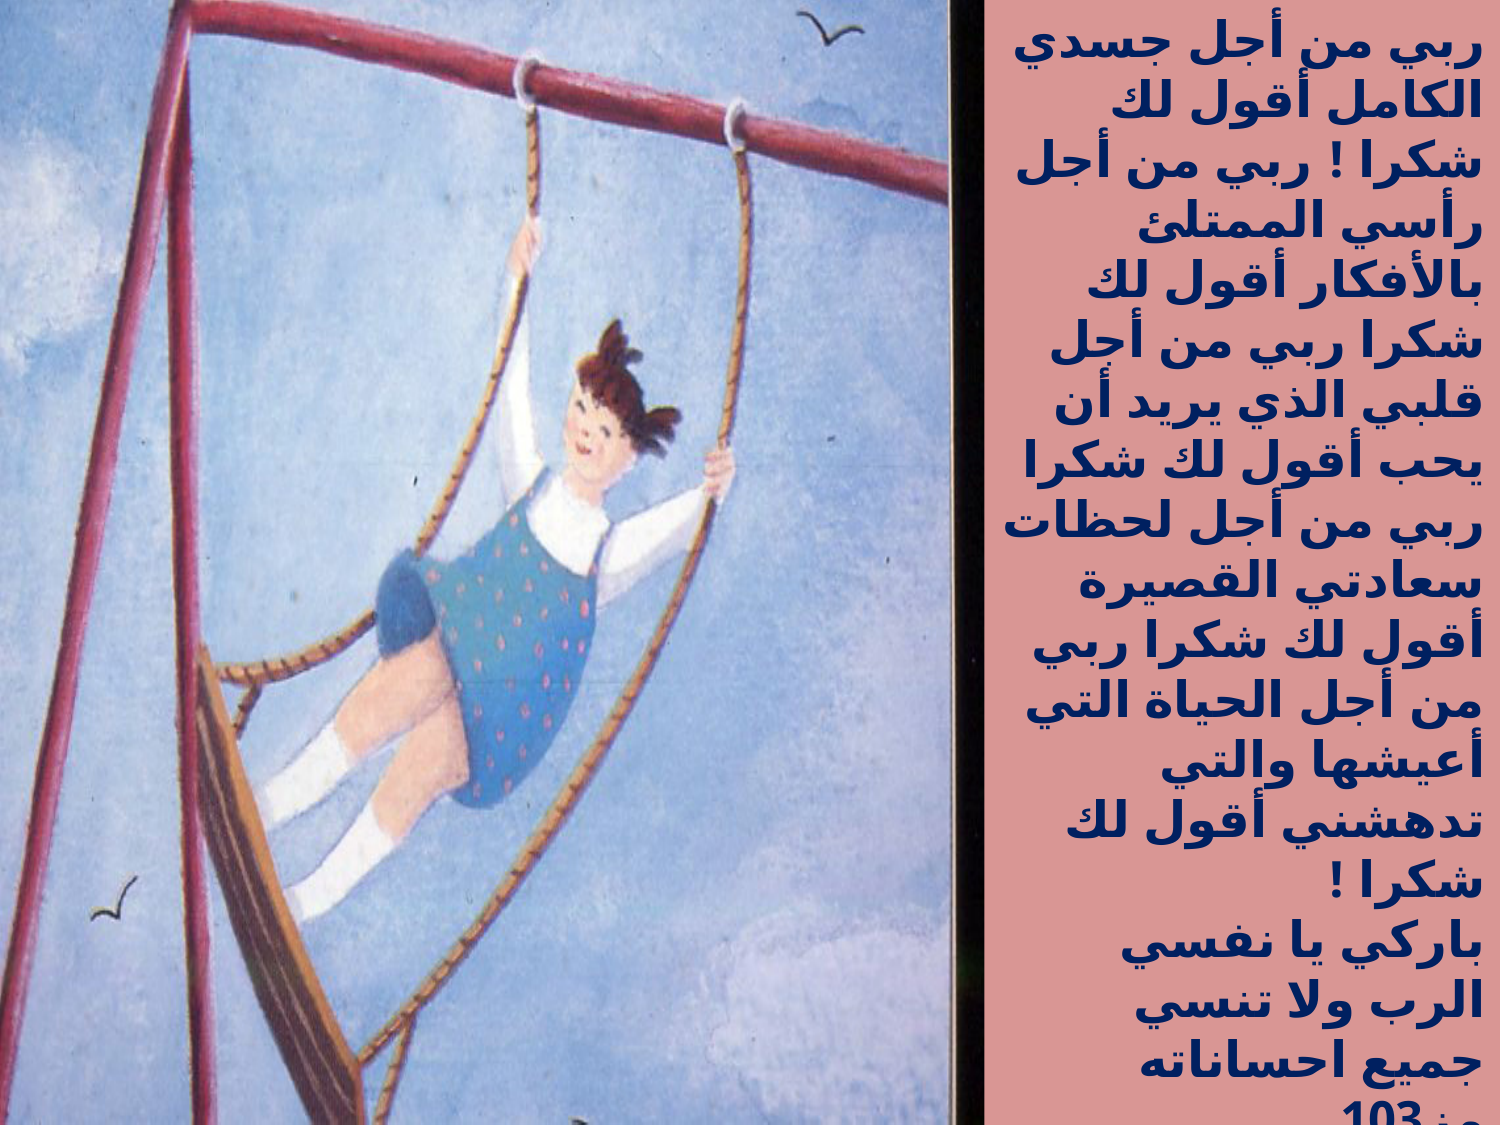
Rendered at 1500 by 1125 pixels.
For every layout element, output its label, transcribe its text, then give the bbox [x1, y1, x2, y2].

text_box ربي من أجل جسدي الكامل أقول لك شكرا ! ربي من أجل رأسي الممتلئ بالأفكار أقول لك شكرا ربي من أجل قلبي الذي يريد أن يحب أقول لك شكرا ربي من أجل لحظات سعادتي القصيرة أقول لك شكرا ربي من أجل الحياة التي أعيشها والتي تدهشني أقول لك شكرا ! باركي يا نفسي الرب ولا تنسي جميع احساناته مز103 عندما نتلقى هدية من شخص ما نقول له شكرا فعلينا أن نقول لله شكرا في كل لحظة من حياتنا للنعم التي يعطينا اياها... [998, 0, 1500, 1125]
picture [0, 0, 997, 1125]
